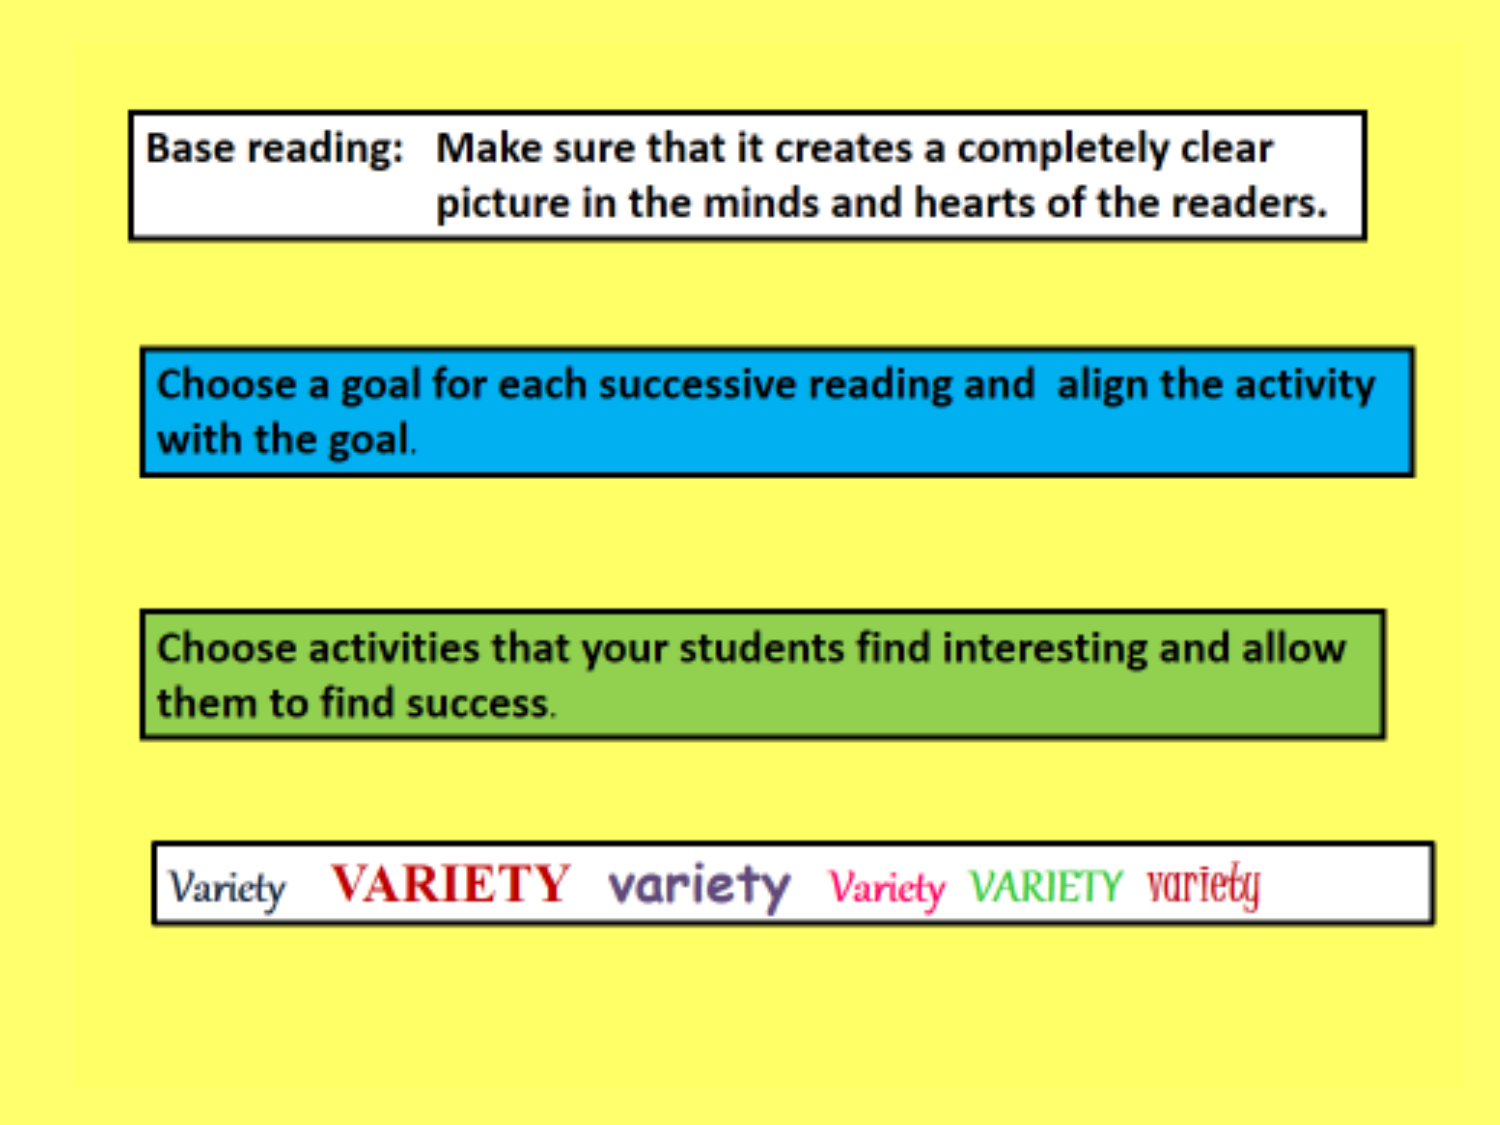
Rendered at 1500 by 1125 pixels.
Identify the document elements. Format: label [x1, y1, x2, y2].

list [73, 44, 1465, 1088]
